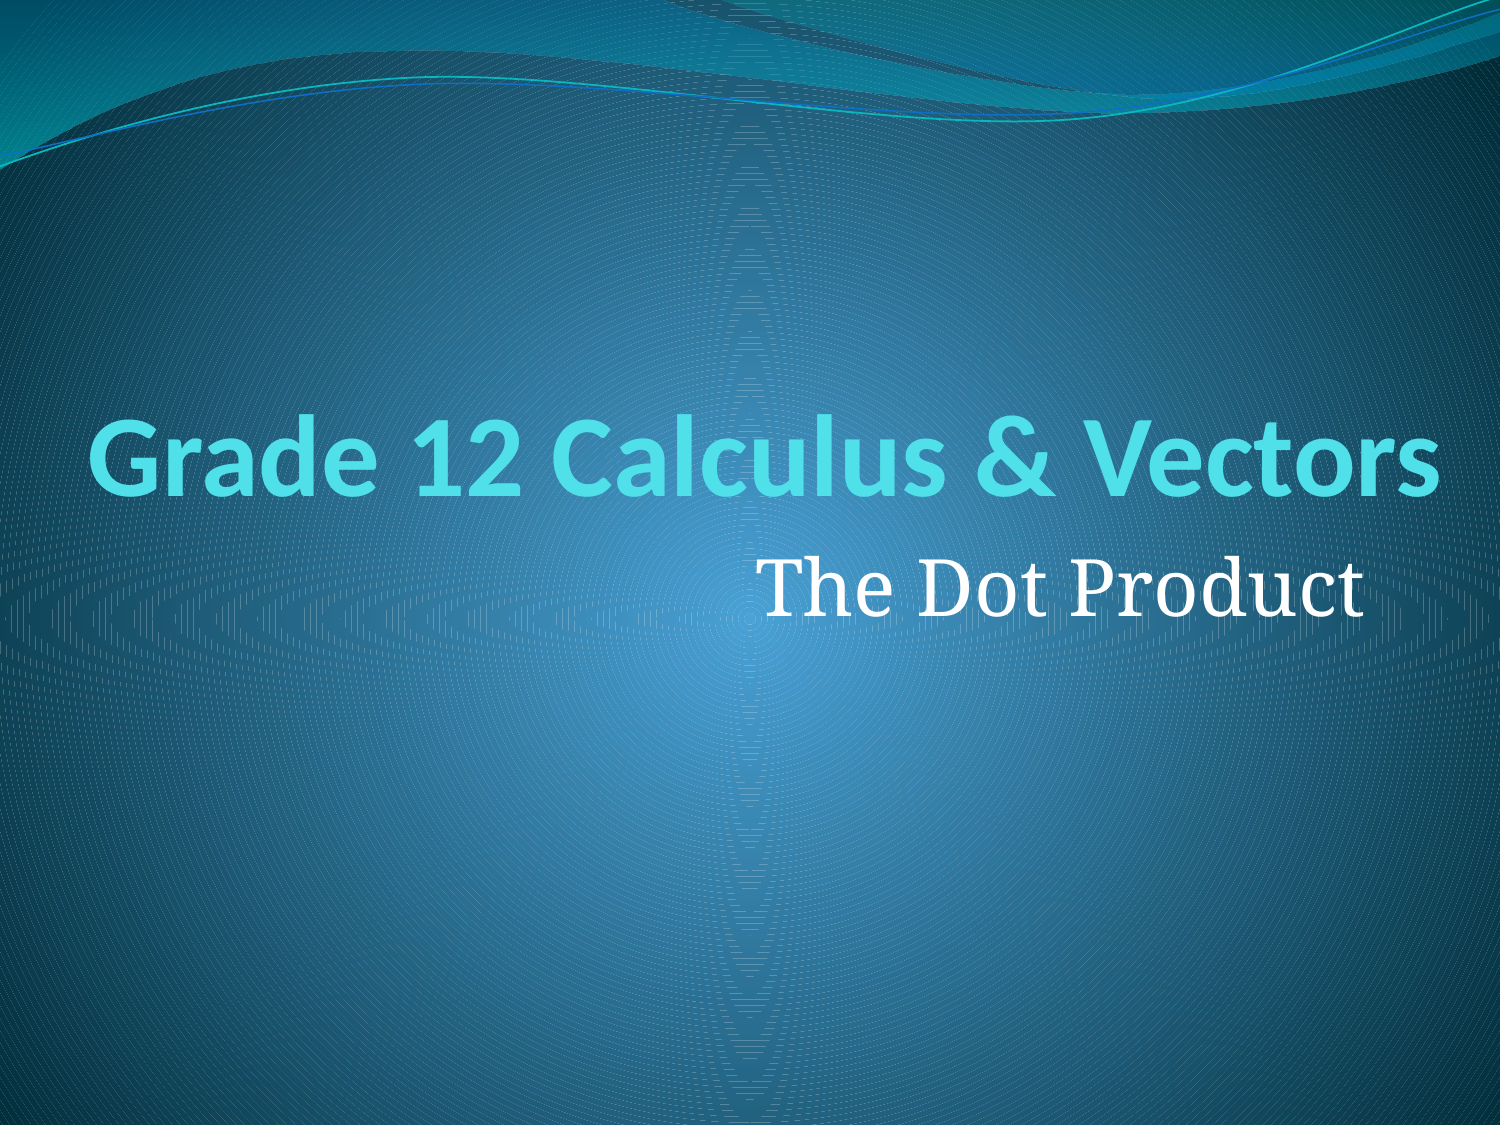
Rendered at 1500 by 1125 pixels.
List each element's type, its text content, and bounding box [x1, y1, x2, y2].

title Grade 12 Calculus & Vectors [76, 219, 1447, 520]
subtitle The Dot Product [87, 529, 1376, 818]
